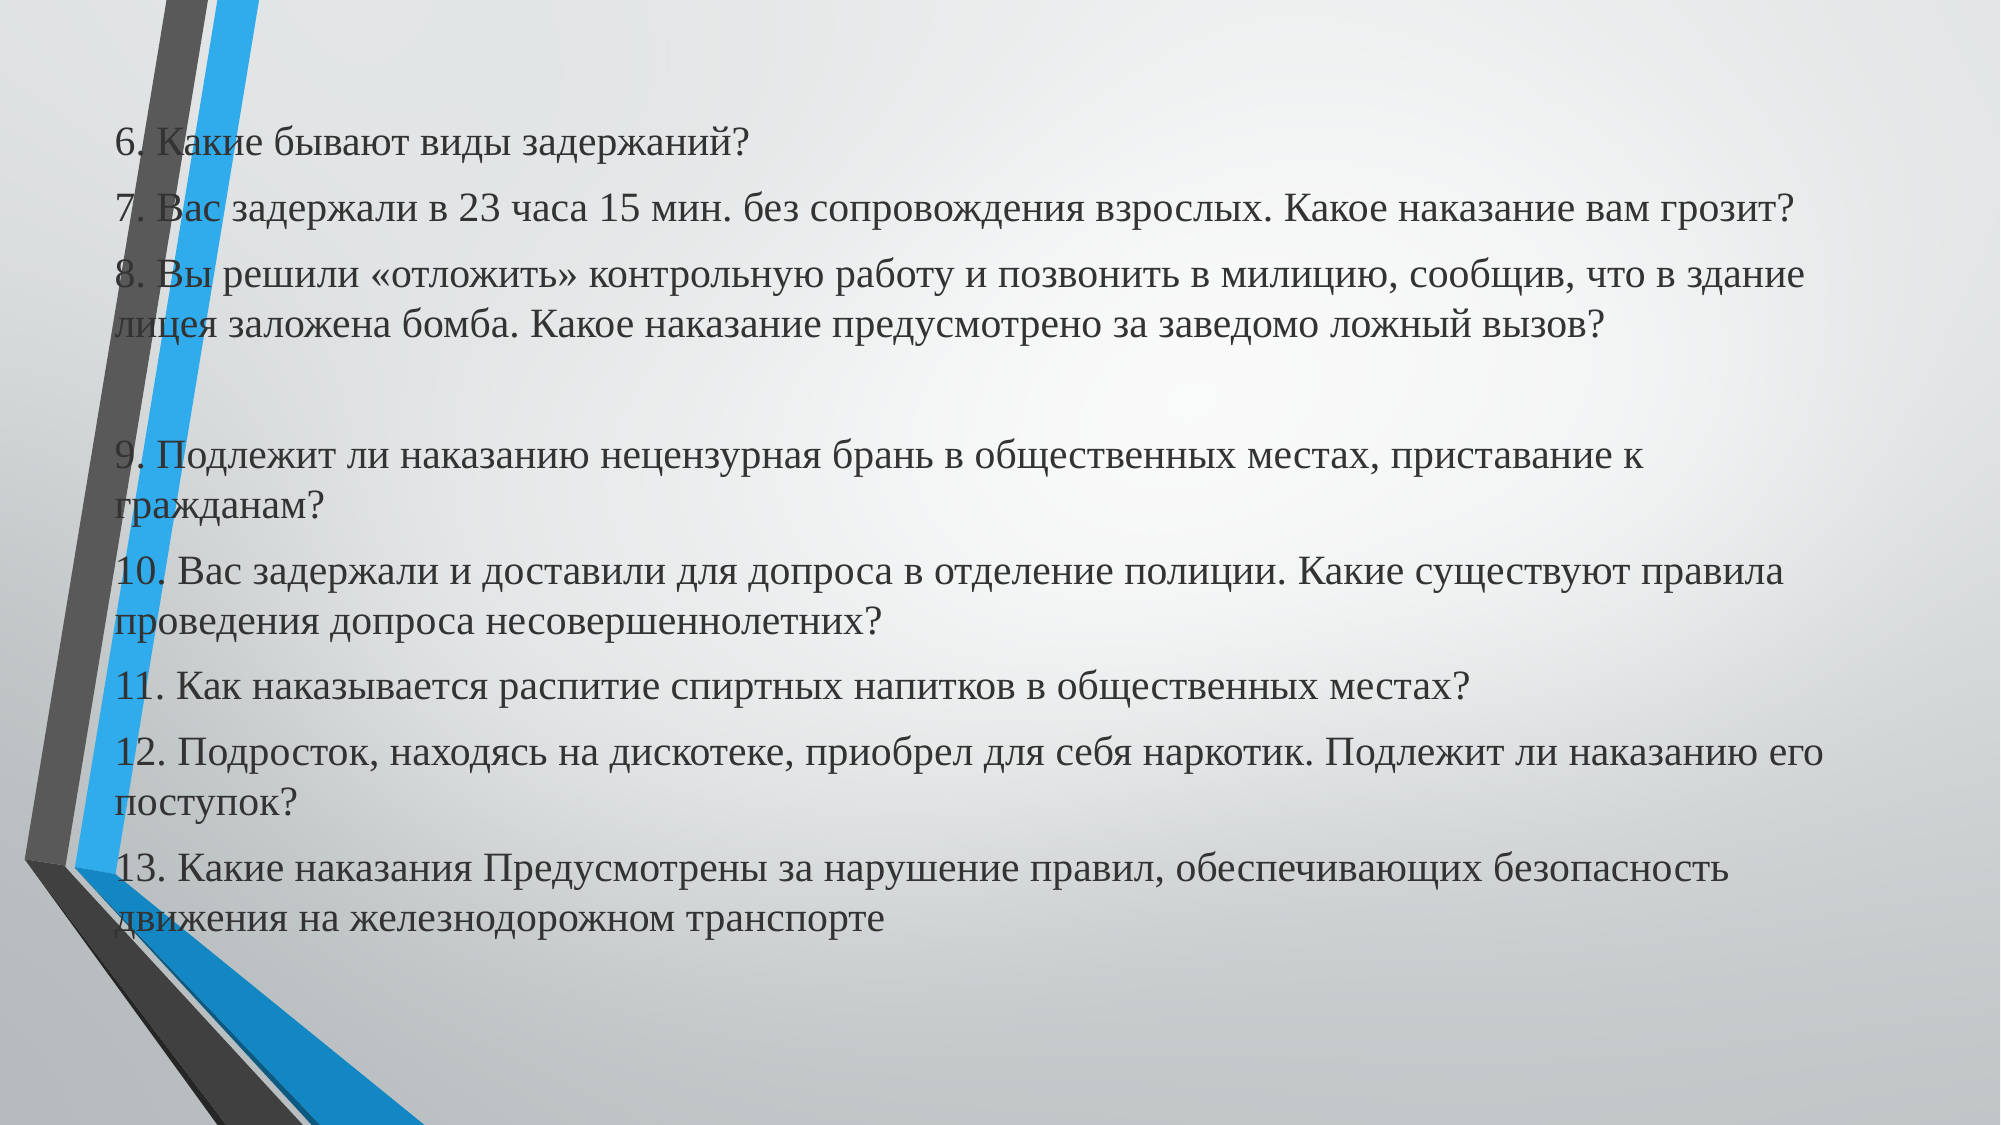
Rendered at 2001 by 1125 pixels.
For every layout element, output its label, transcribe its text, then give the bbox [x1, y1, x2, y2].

text_box 6. Какие бывают виды задержаний? 7. Вас задержали в 23 часа 15 мин. без сопровождения взрослых. Какое наказание вам грозит? 8. Вы решили «отложить» контрольную работу и позвонить в милицию, сообщив, что в здание лицея заложена бомба. Какое наказание предусмотрено за заведомо ложный вызов? 9. Подлежит ли наказанию нецензурная брань в общественных местах, приставание к гражданам? 10. Вас задержали и доставили для допроса в отделение полиции. Какие существуют правила проведения допроса несовершеннолетних? 11. Как наказывается распитие спиртных напитков в общественных местах? 12. Подросток, находясь на дискотеке, приобрел для себя наркотик. Подлежит ли наказанию его поступок? 13. Какие наказания Предусмотрены за нарушение правил, обеспечивающих безопасность движения на железнодорожном транспорте [99, 106, 1873, 947]
